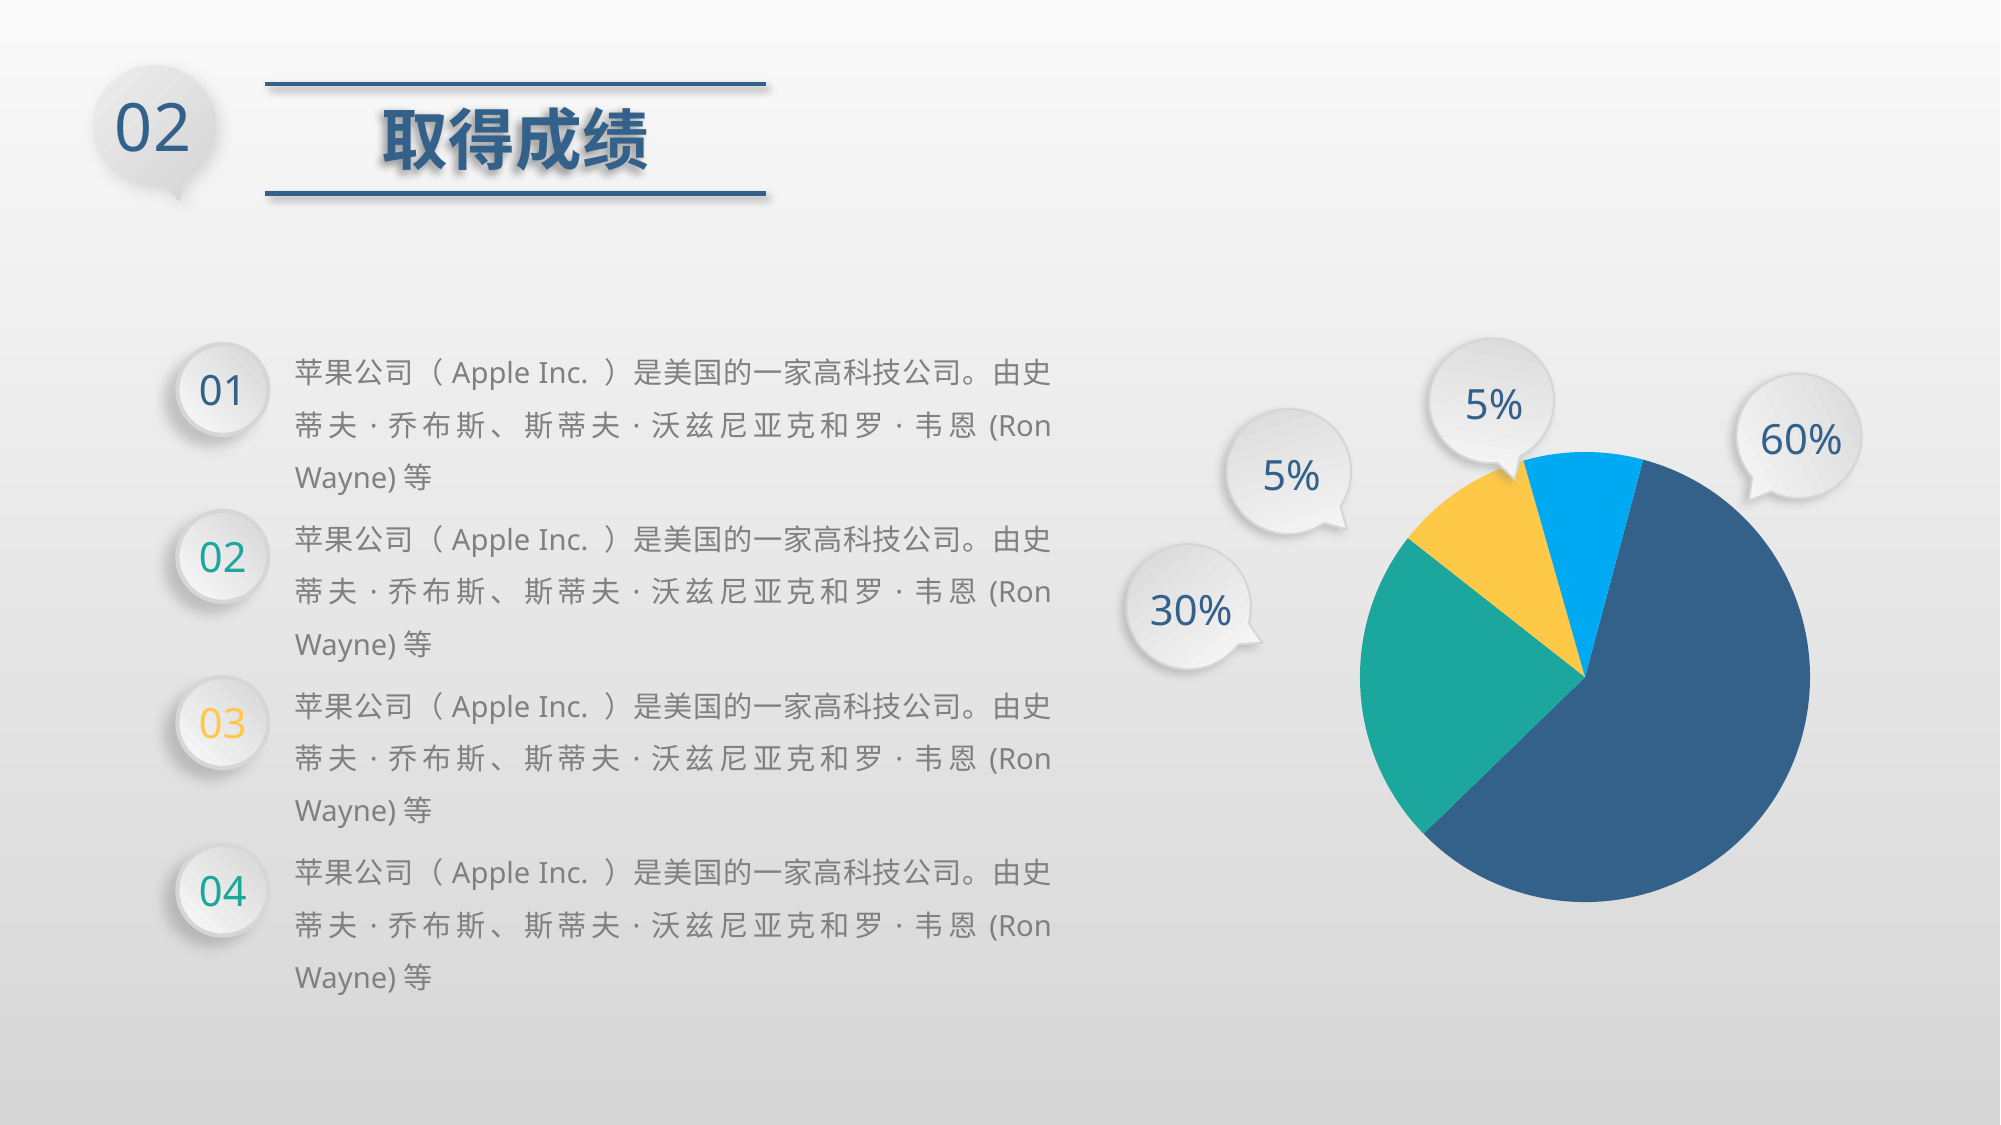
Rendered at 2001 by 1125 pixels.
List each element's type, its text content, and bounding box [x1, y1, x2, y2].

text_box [264, 84, 767, 194]
text_box 苹果公司（Apple Inc. ）是美国的一家高科技公司。由史蒂夫·乔布斯、斯蒂夫·沃兹尼亚克和罗·韦恩(Ron Wayne)等 [280, 662, 1067, 829]
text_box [92, 65, 216, 186]
text_box 苹果公司（Apple Inc. ）是美国的一家高科技公司。由史蒂夫·乔布斯、斯蒂夫·沃兹尼亚克和罗·韦恩(Ron Wayne)等 [280, 329, 1067, 496]
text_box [1736, 373, 1862, 499]
chart [1220, 442, 1950, 912]
text_box 苹果公司（Apple Inc. ）是美国的一家高科技公司。由史蒂夫·乔布斯、斯蒂夫·沃兹尼亚克和罗·韦恩(Ron Wayne)等 [280, 496, 1067, 662]
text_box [165, 844, 281, 936]
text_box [1429, 338, 1555, 464]
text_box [1126, 544, 1251, 670]
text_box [165, 343, 281, 435]
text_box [165, 510, 281, 602]
text_box 苹果公司（Apple Inc. ）是美国的一家高科技公司。由史蒂夫·乔布斯、斯蒂夫·沃兹尼亚克和罗·韦恩(Ron Wayne)等 [280, 829, 1067, 1002]
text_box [165, 677, 281, 768]
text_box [1226, 408, 1351, 535]
